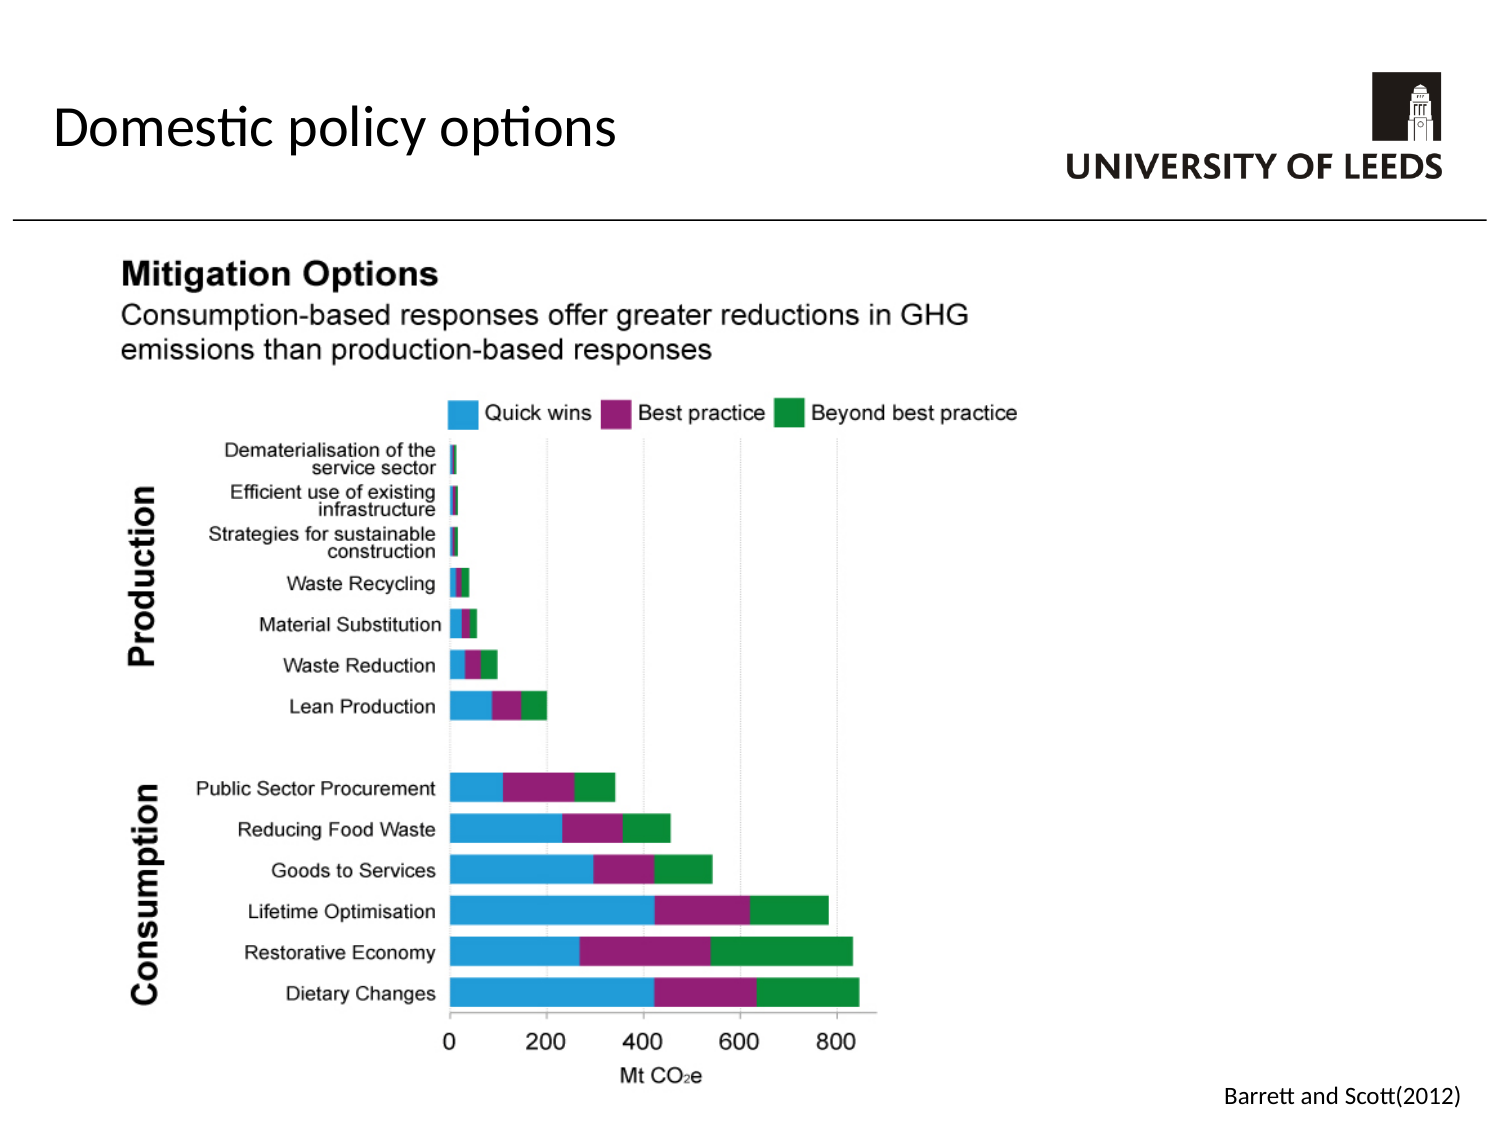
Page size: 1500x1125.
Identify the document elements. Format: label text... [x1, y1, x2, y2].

text_box Source: Barrett and Scott(2012) [1227, 1072, 1500, 1117]
text_box Domestic policy options [53, 42, 854, 164]
picture [1067, 72, 1442, 179]
picture [64, 224, 1223, 1118]
